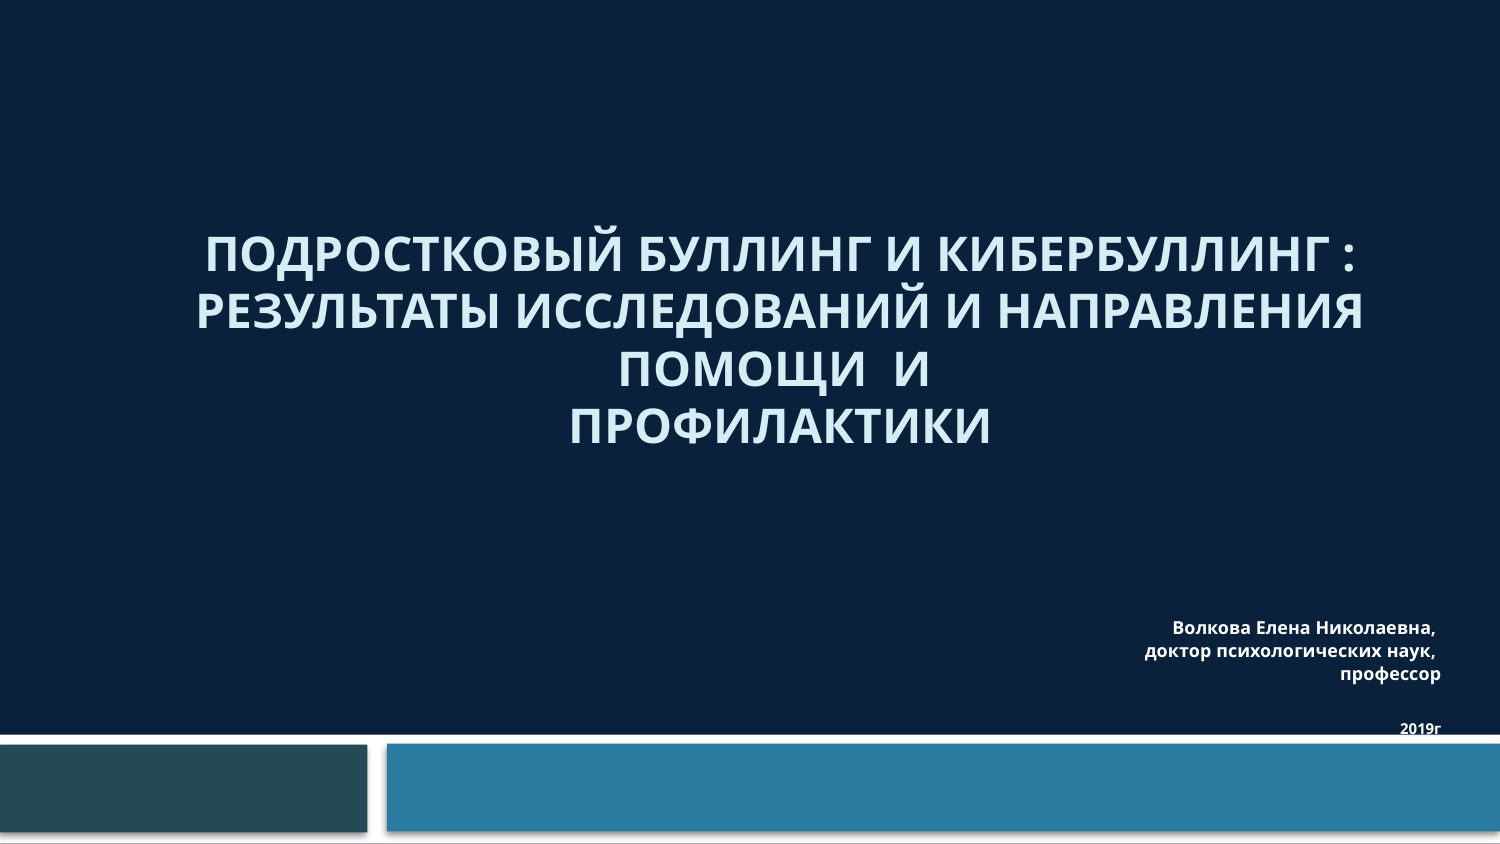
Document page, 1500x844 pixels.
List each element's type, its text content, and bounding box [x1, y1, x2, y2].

title Подростковый буллинг и кибербуллинг : результаты исследований и направления помощи и профилактики [174, 196, 1388, 461]
subtitle Волкова Елена Николаевна, доктор психологических наук, профессор 2019г [387, 609, 1457, 747]
